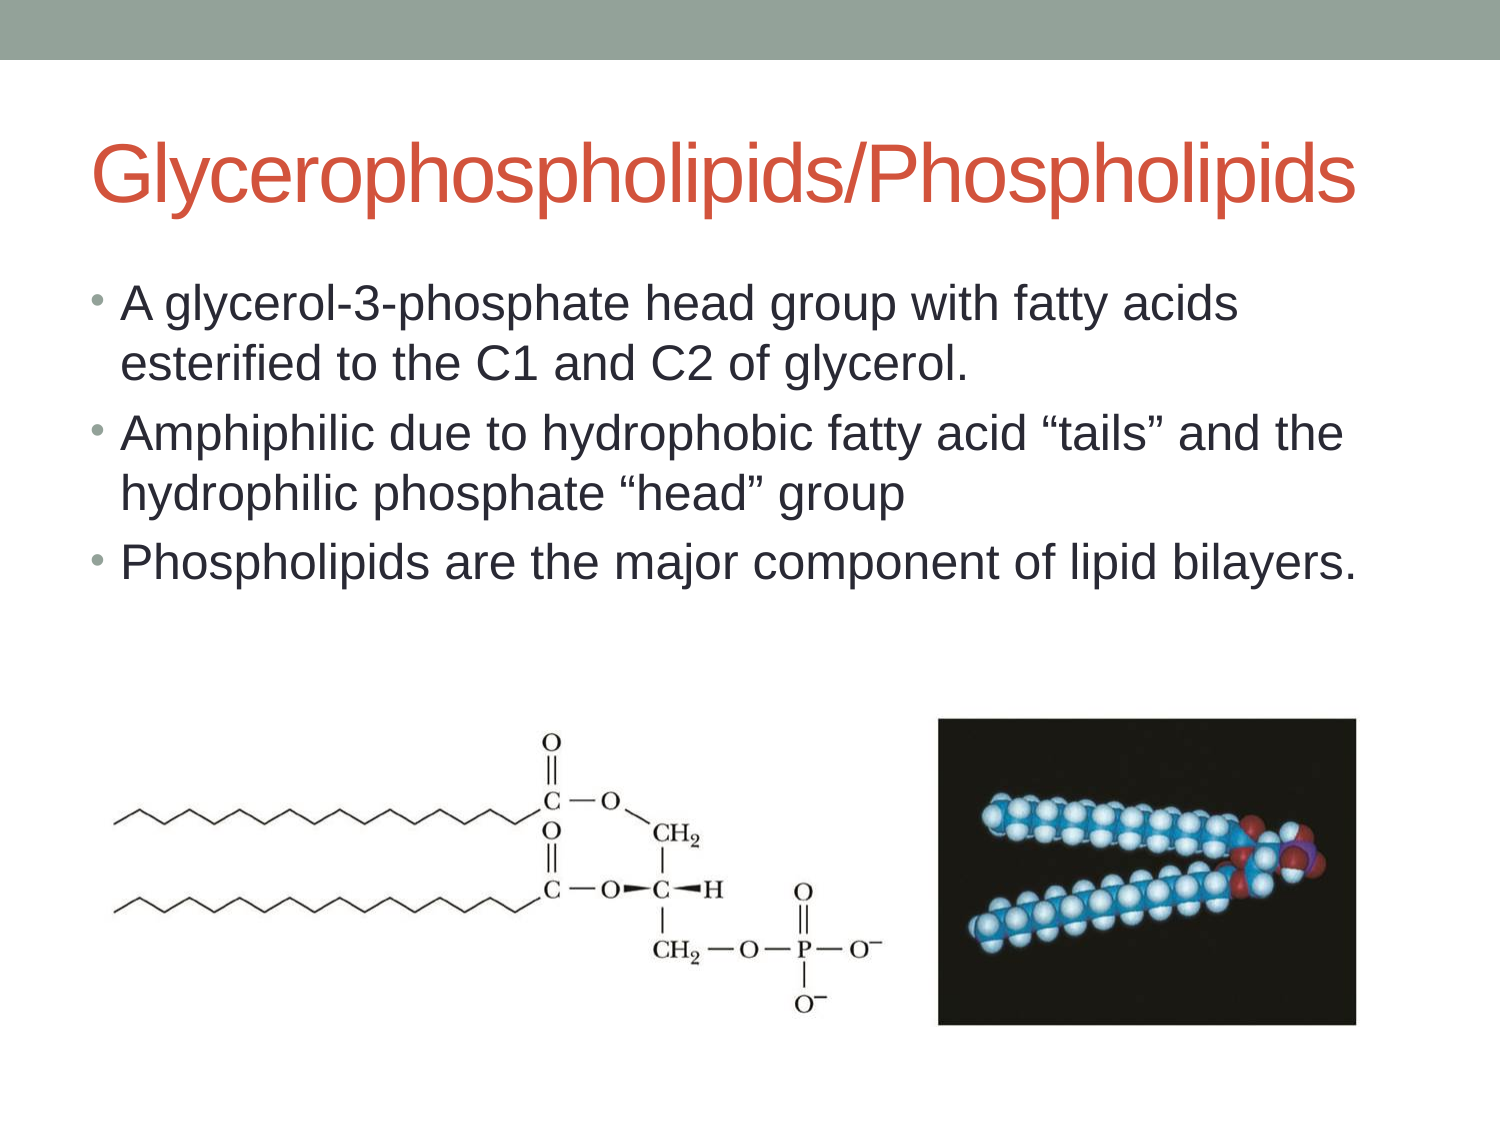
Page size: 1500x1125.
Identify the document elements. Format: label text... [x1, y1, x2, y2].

title Glycerophospholipids/Phospholipids [75, 87, 1425, 250]
list A glycerol-3-phosphate head group with fatty acids esterified to the C1 and C2 of glycerol. Amphiphilic due to hydrophobic fatty acid “tails” and the hydrophilic phosphate “head” group Phospholipids are the major component of lipid bilayers. [75, 262, 1425, 1063]
picture [64, 674, 1411, 1063]
